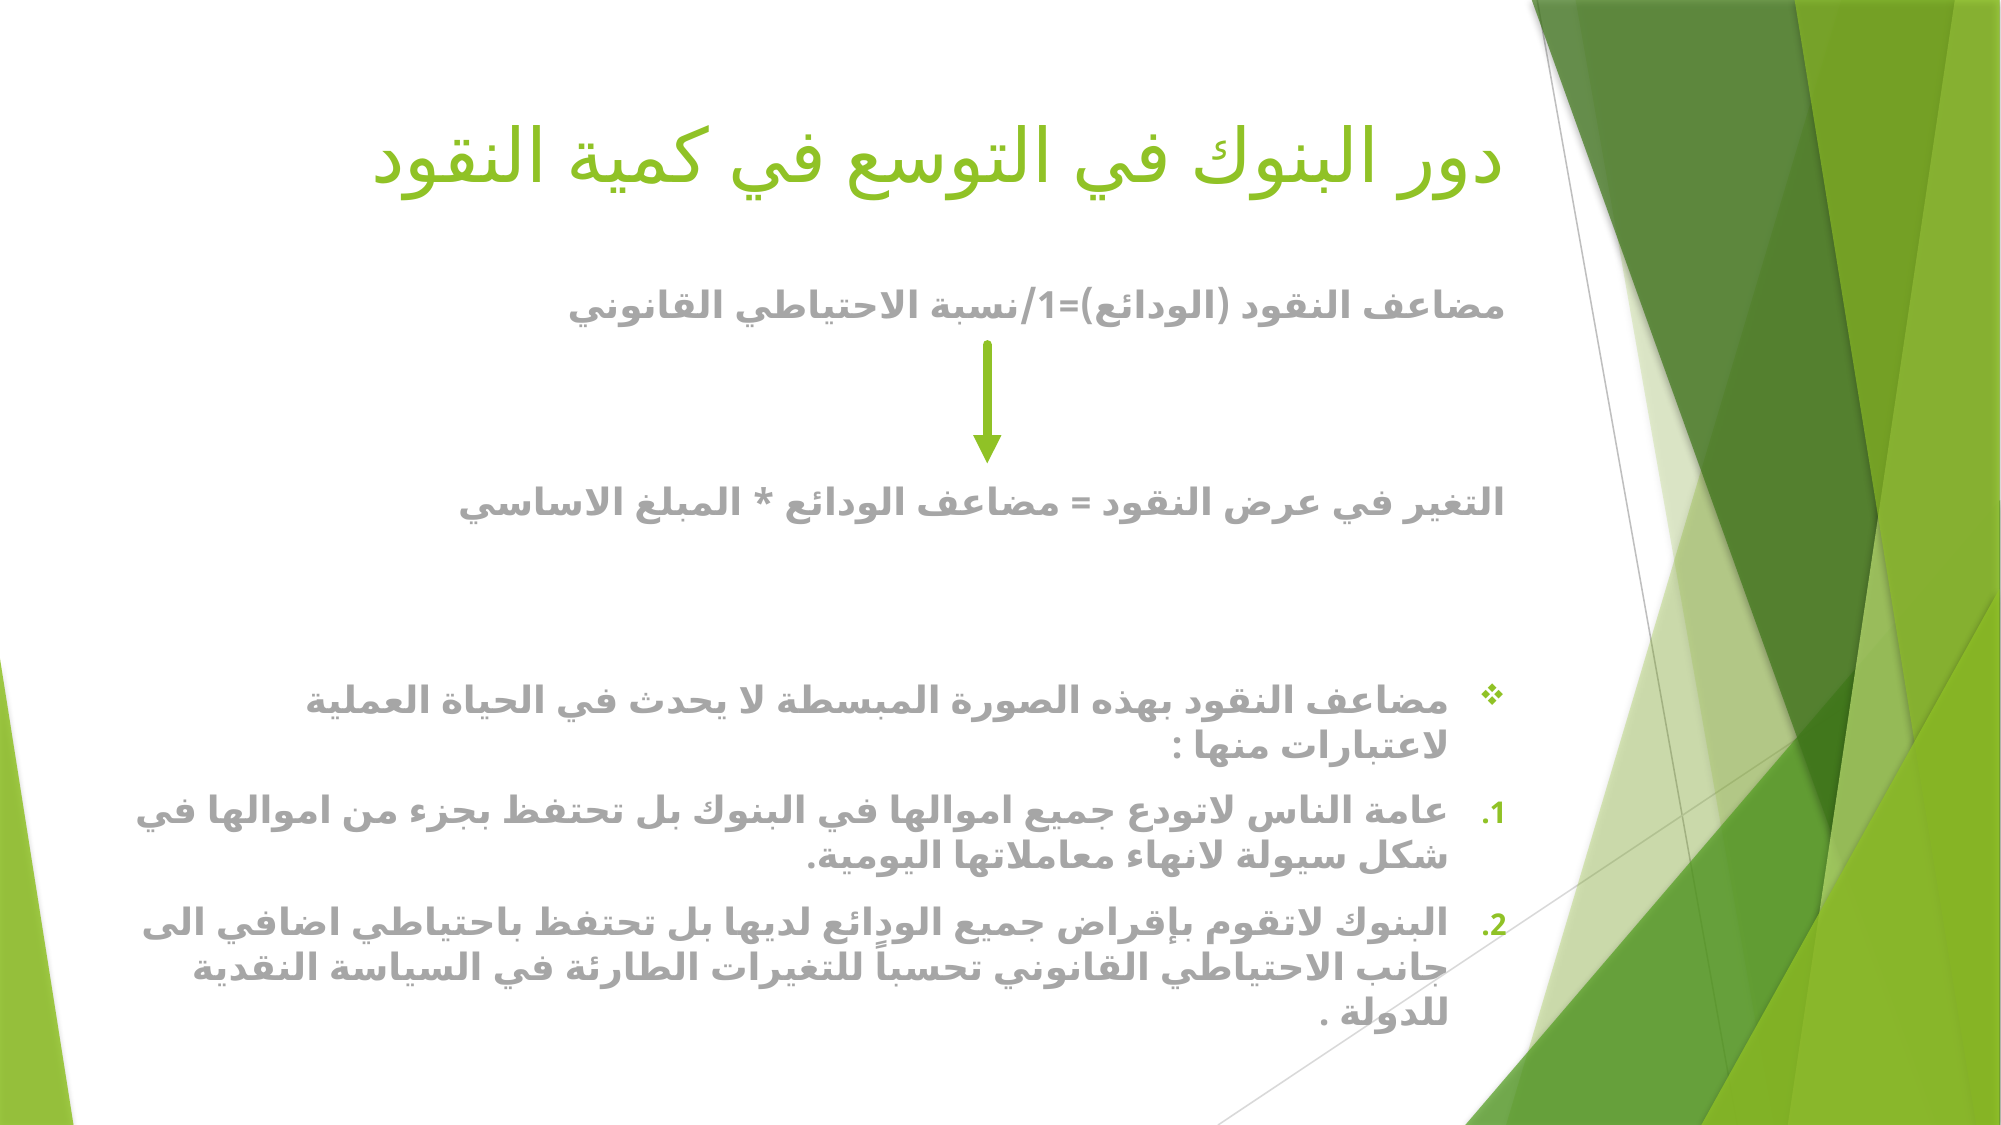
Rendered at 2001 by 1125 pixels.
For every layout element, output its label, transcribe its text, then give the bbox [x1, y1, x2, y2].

title دور البنوك في التوسع في كمية النقود [111, 99, 1522, 273]
list مضاعف النقود (الودائع)=1/نسبة الاحتياطي القانوني التغير في عرض النقود = مضاعف الودائع * المبلغ الاساسي مضاعف النقود بهذه الصورة المبسطة لا يحدث في الحياة العملية لاعتبارات منها : عامة الناس لاتودع جميع اموالها في البنوك بل تحتفظ بجزء من اموالها في شكل سيولة لانهاء معاملاتها اليومية. البنوك لاتقوم بإقراض جميع الودائع لديها بل تحتفظ باحتياطي اضافي الى جانب الاحتياطي القانوني تحسباً للتغيرات الطارئة في السياسة النقدية للدولة . [111, 273, 1522, 1046]
